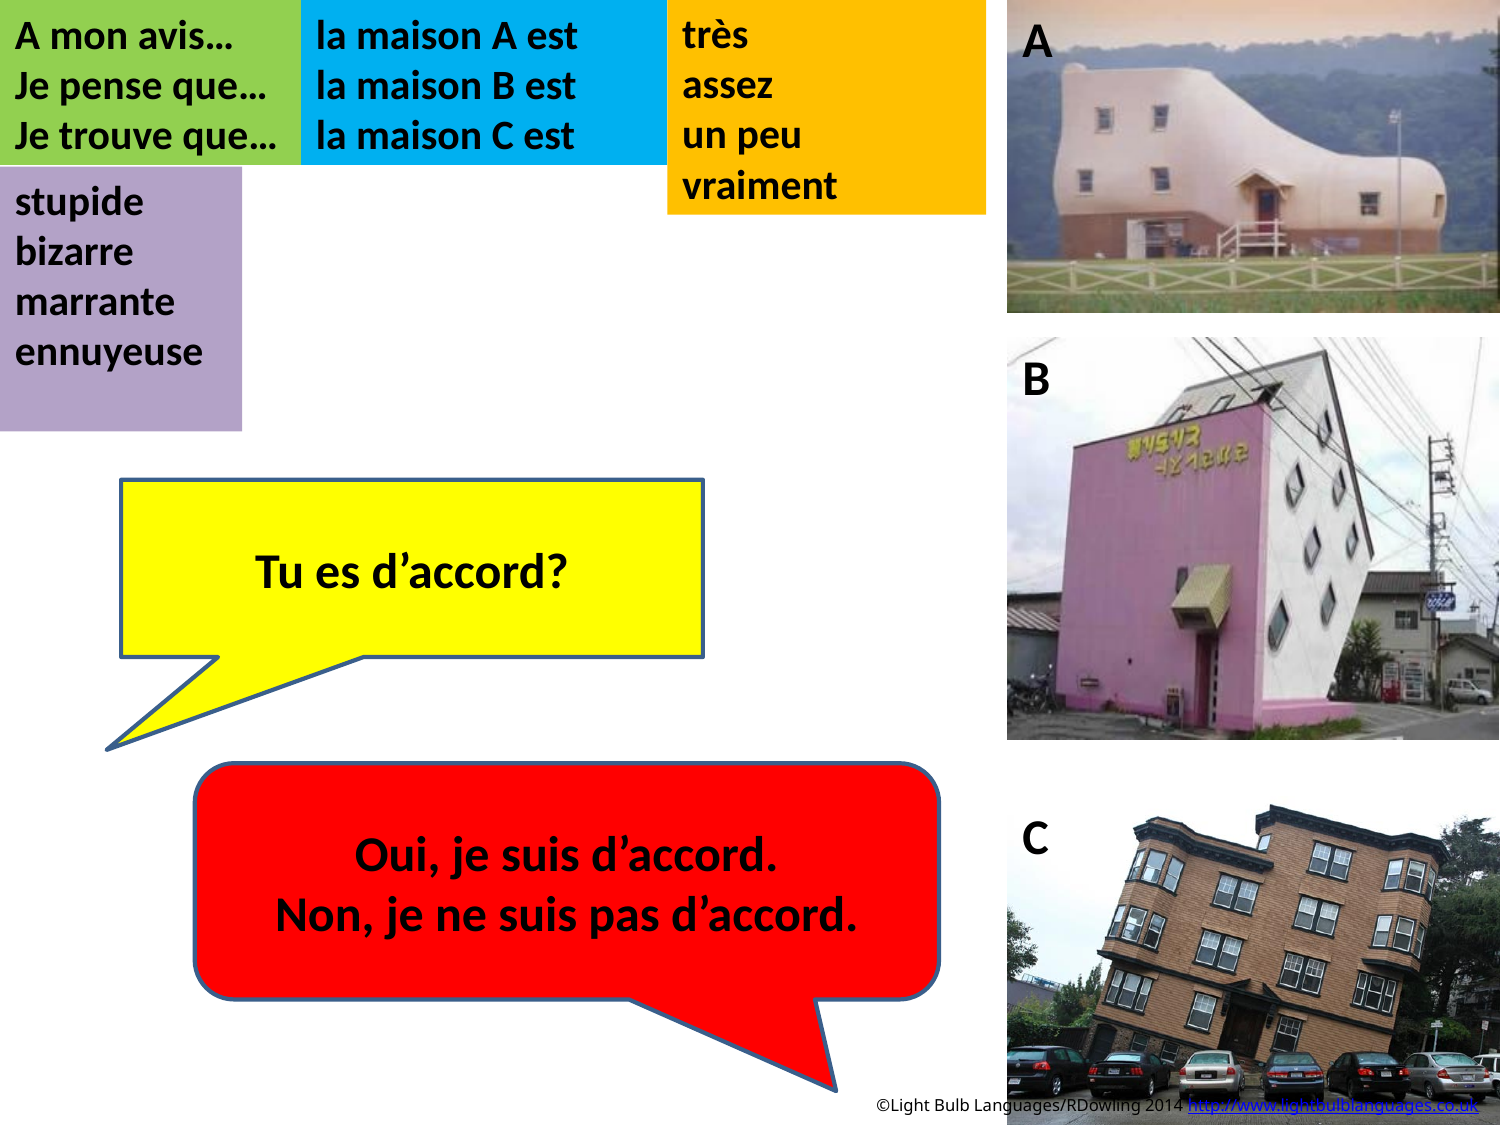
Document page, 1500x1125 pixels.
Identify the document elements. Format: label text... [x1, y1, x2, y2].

text_box Tu es d’accord? [104, 477, 705, 752]
text_box Oui, je suis d’accord. Non, je ne suis pas d’accord. [192, 761, 942, 1087]
text_box ©Light Bulb Languages/RDowling 2014 http://www.lightbulblanguages.co.uk [618, 1087, 1002, 1125]
text_box la maison A est la maison B est la maison C est [301, 0, 667, 165]
text_box très assez un peu vraiment [667, 0, 987, 215]
picture [1007, 337, 1499, 740]
text_box stupide bizarre marrante ennuyeuse [0, 166, 243, 432]
text_box A mon avis… Je pense que… Je trouve que… [0, 0, 301, 165]
picture [1007, 796, 1500, 1125]
picture [1007, 0, 1500, 313]
